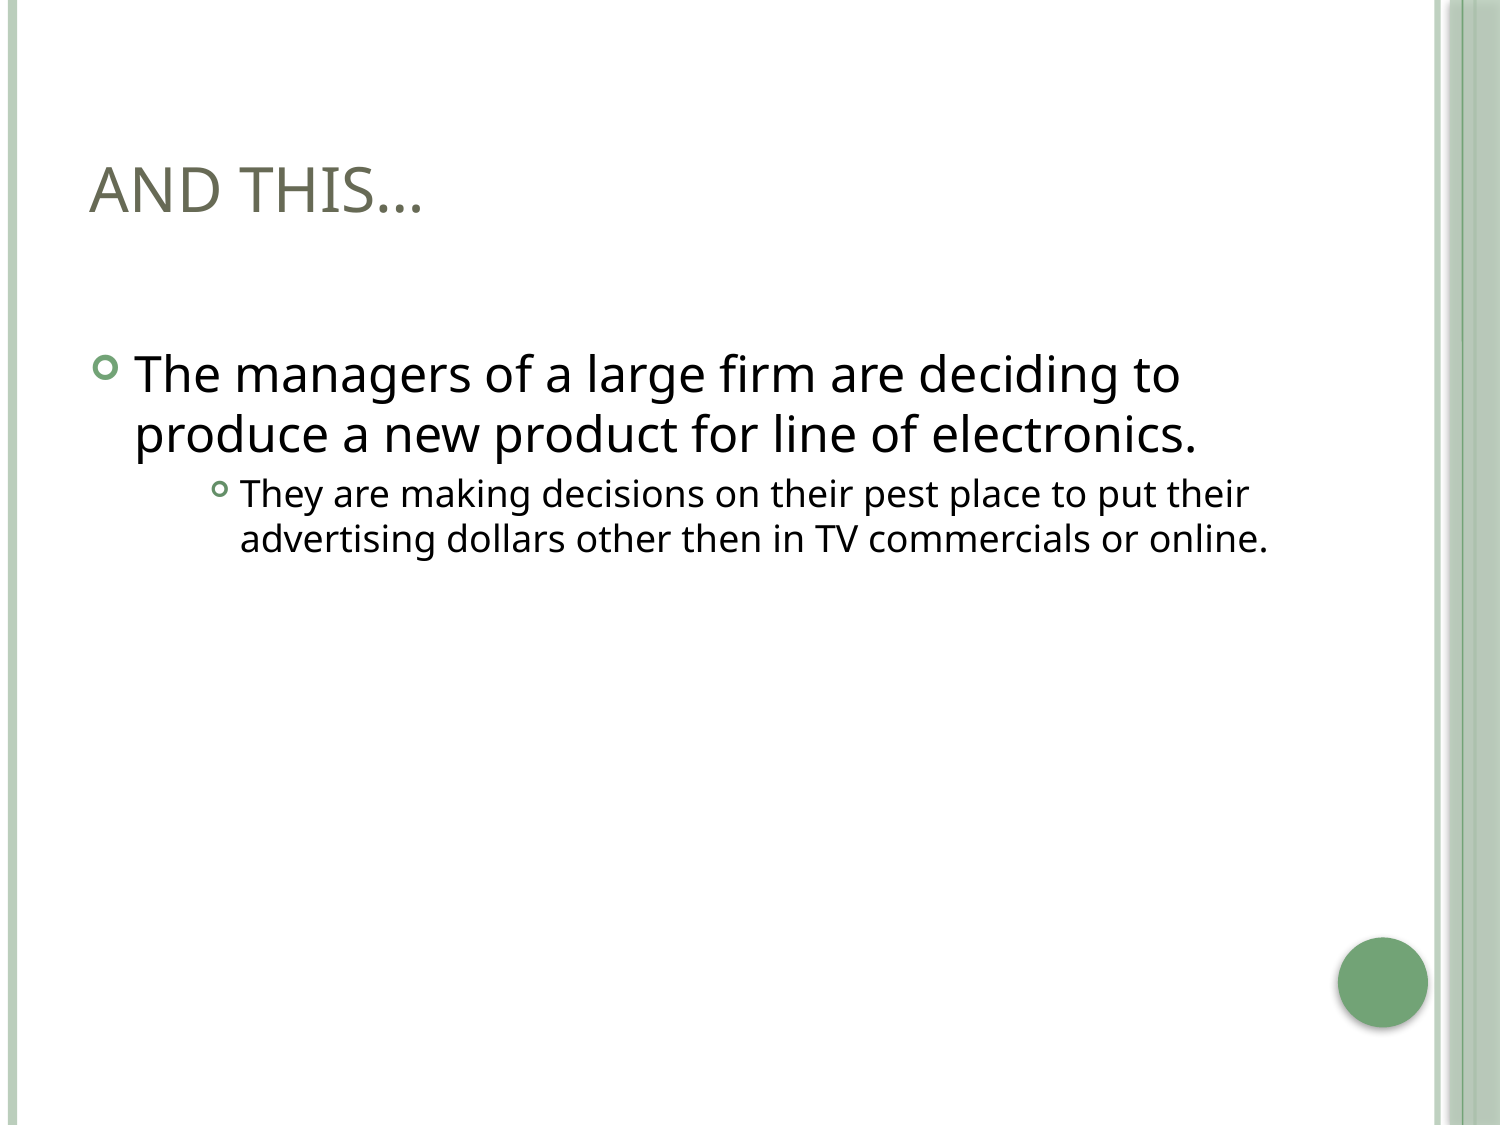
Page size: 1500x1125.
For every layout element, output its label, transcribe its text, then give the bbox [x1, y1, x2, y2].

title And This… [75, 45, 1300, 233]
list The managers of a large firm are deciding to produce a new product for line of electronics. They are making decisions on their pest place to put their advertising dollars other then in TV commercials or online. [75, 262, 1300, 1062]
